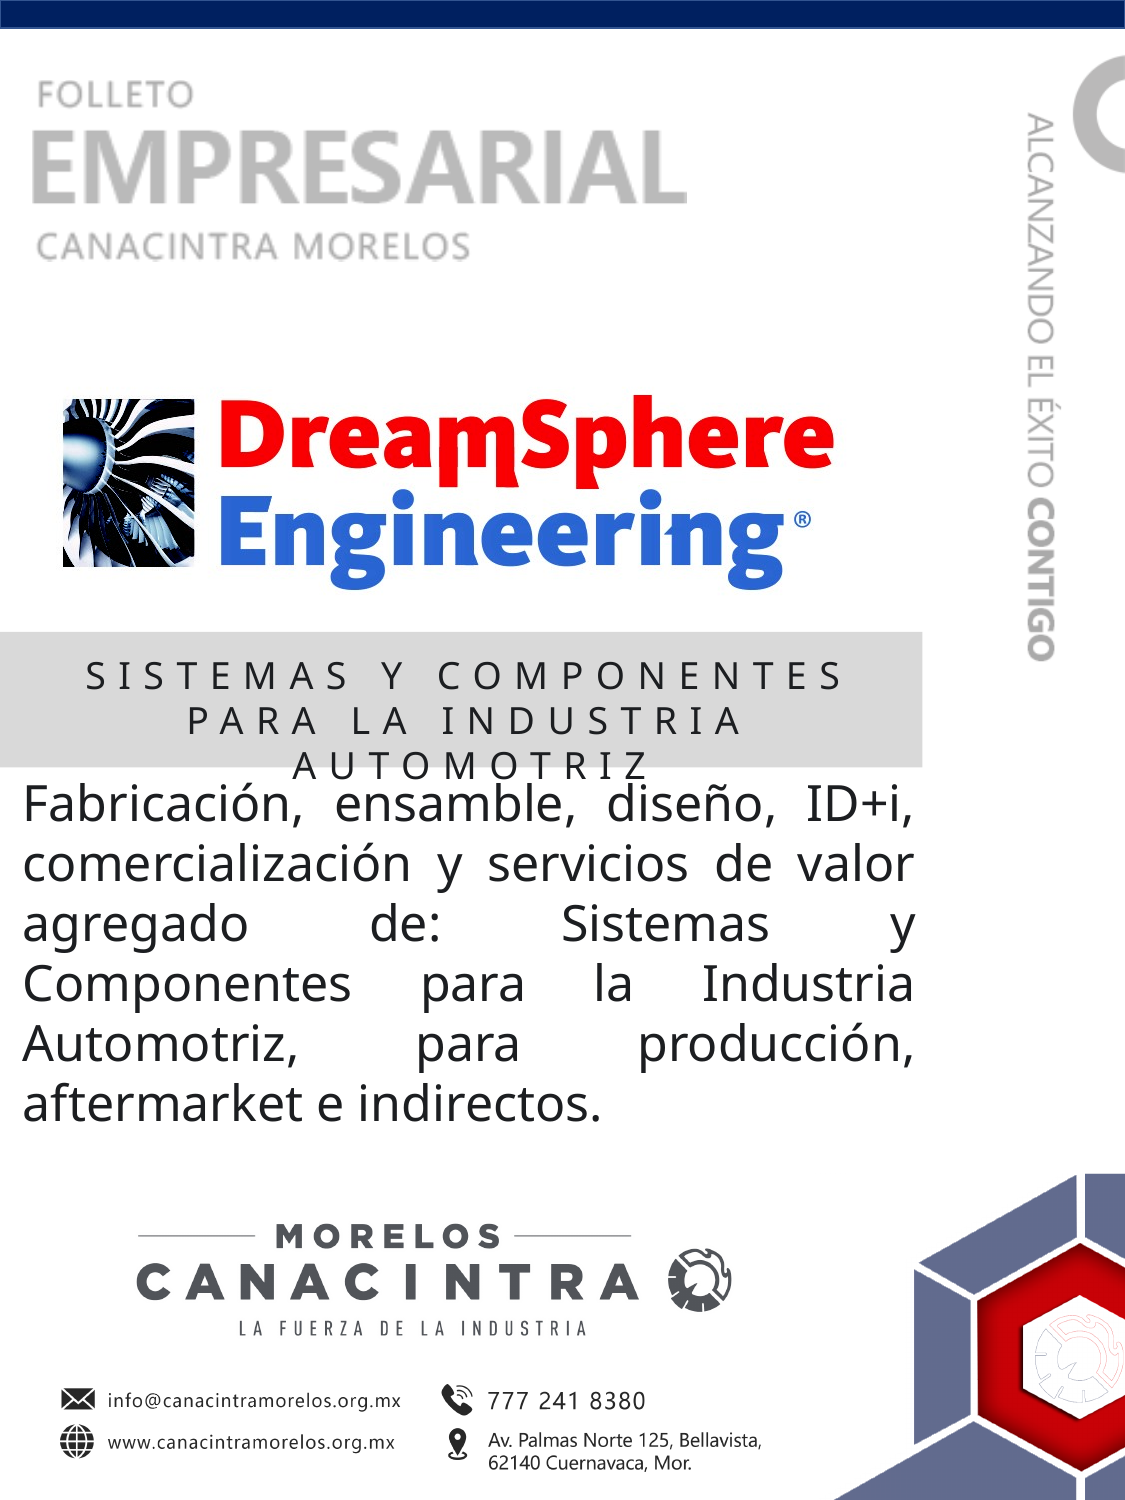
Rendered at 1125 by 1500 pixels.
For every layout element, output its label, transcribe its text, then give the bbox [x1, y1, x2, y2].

picture [60, 1384, 761, 1472]
text_box [0, 631, 923, 768]
picture [32, 371, 862, 603]
picture [133, 1220, 735, 1339]
text_box SISTEMAS Y COMPONENTES PARA LA INDUSTRIA AUTOMOTRIZ [16, 644, 923, 795]
text_box [0, 0, 1125, 29]
picture [32, 80, 687, 262]
text_box Fabricación, ensamble, diseño, ID+i, comercialización y servicios de valor agregado de: Sistemas y Componentes para la Industria Automotriz, para producción, aftermarket e indirectos. [8, 764, 931, 1139]
picture [996, 52, 1125, 668]
picture [810, 1172, 1125, 1500]
